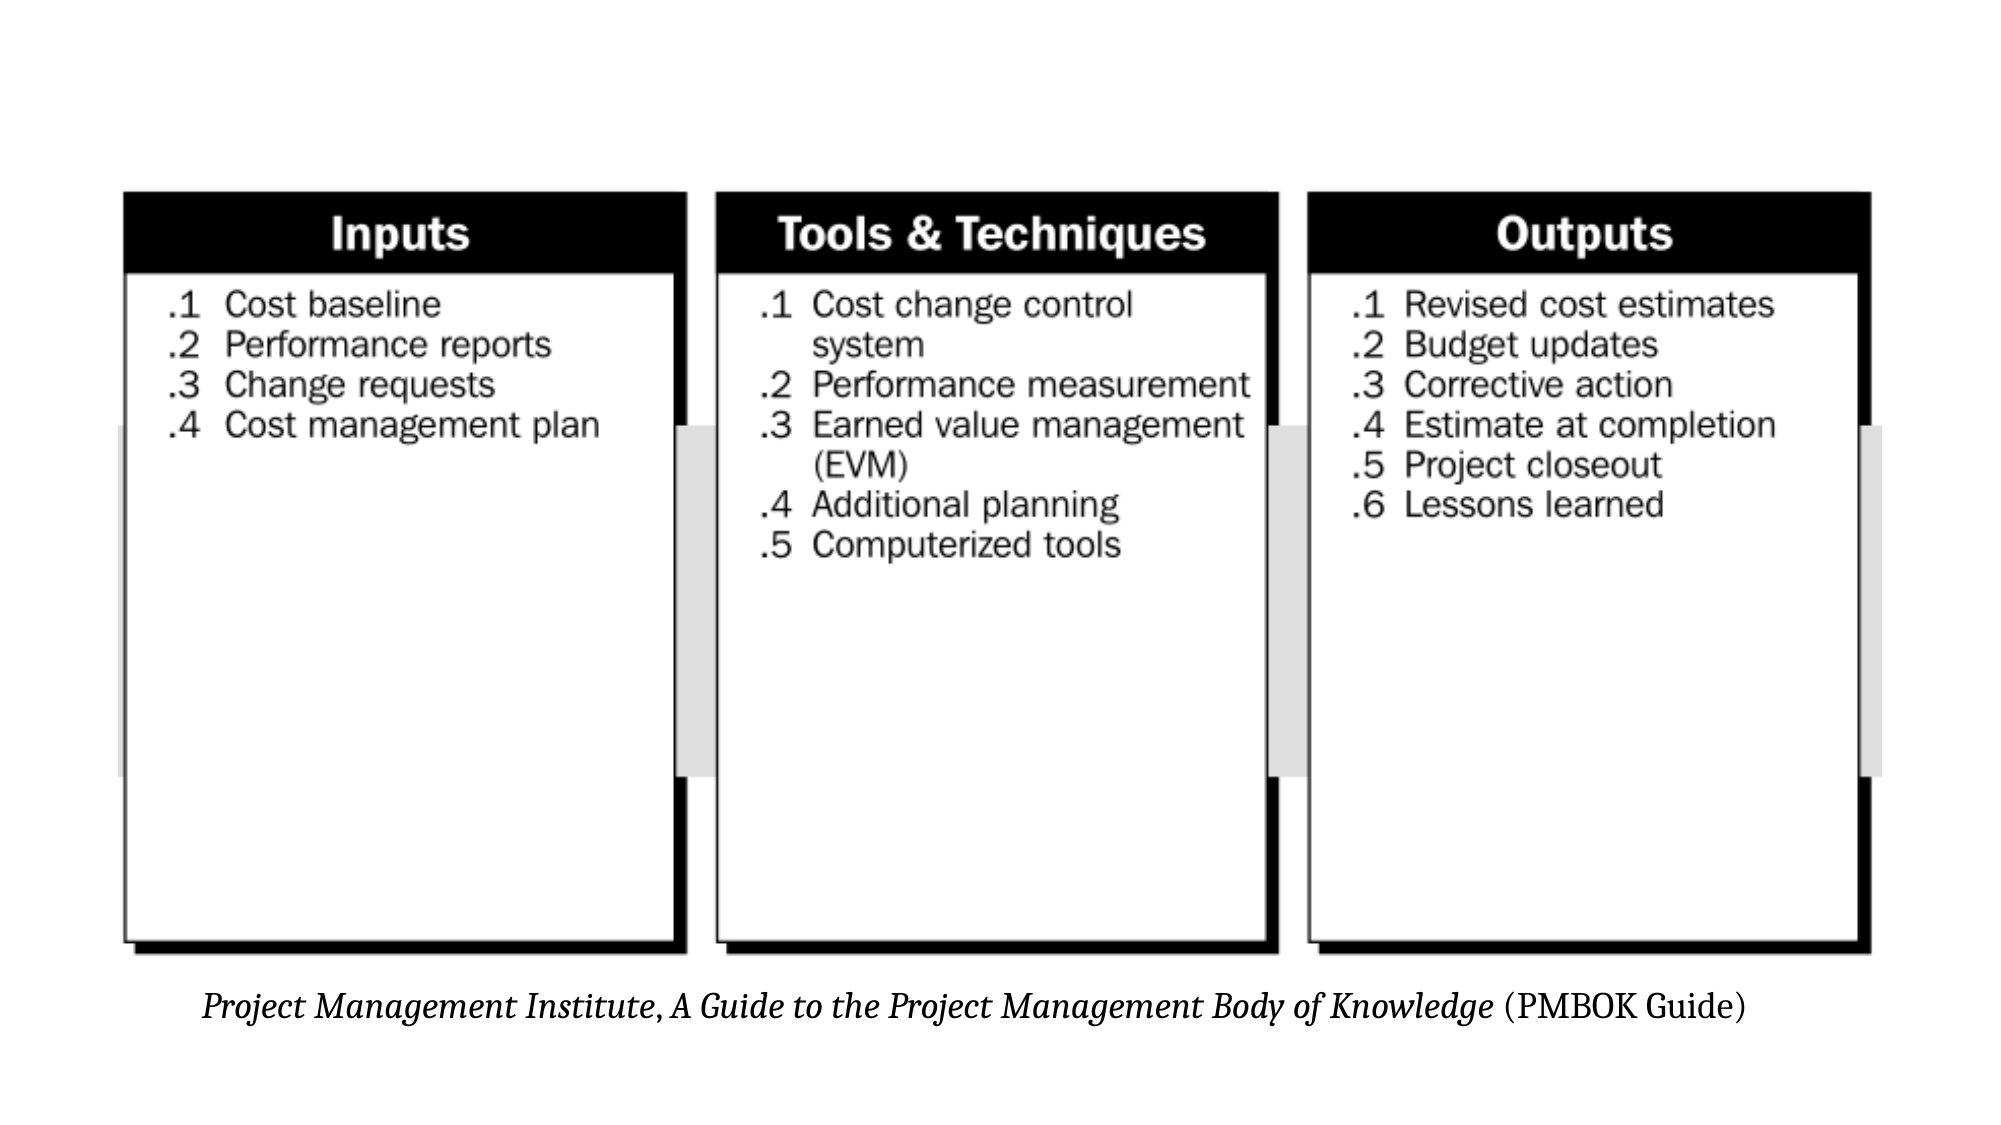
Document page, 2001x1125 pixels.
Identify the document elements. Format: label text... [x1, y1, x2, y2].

picture [117, 173, 1883, 974]
text_box Project Management Institute, A Guide to the Project Management Body of Knowledge (PMBOK Guide) [186, 973, 1916, 1033]
